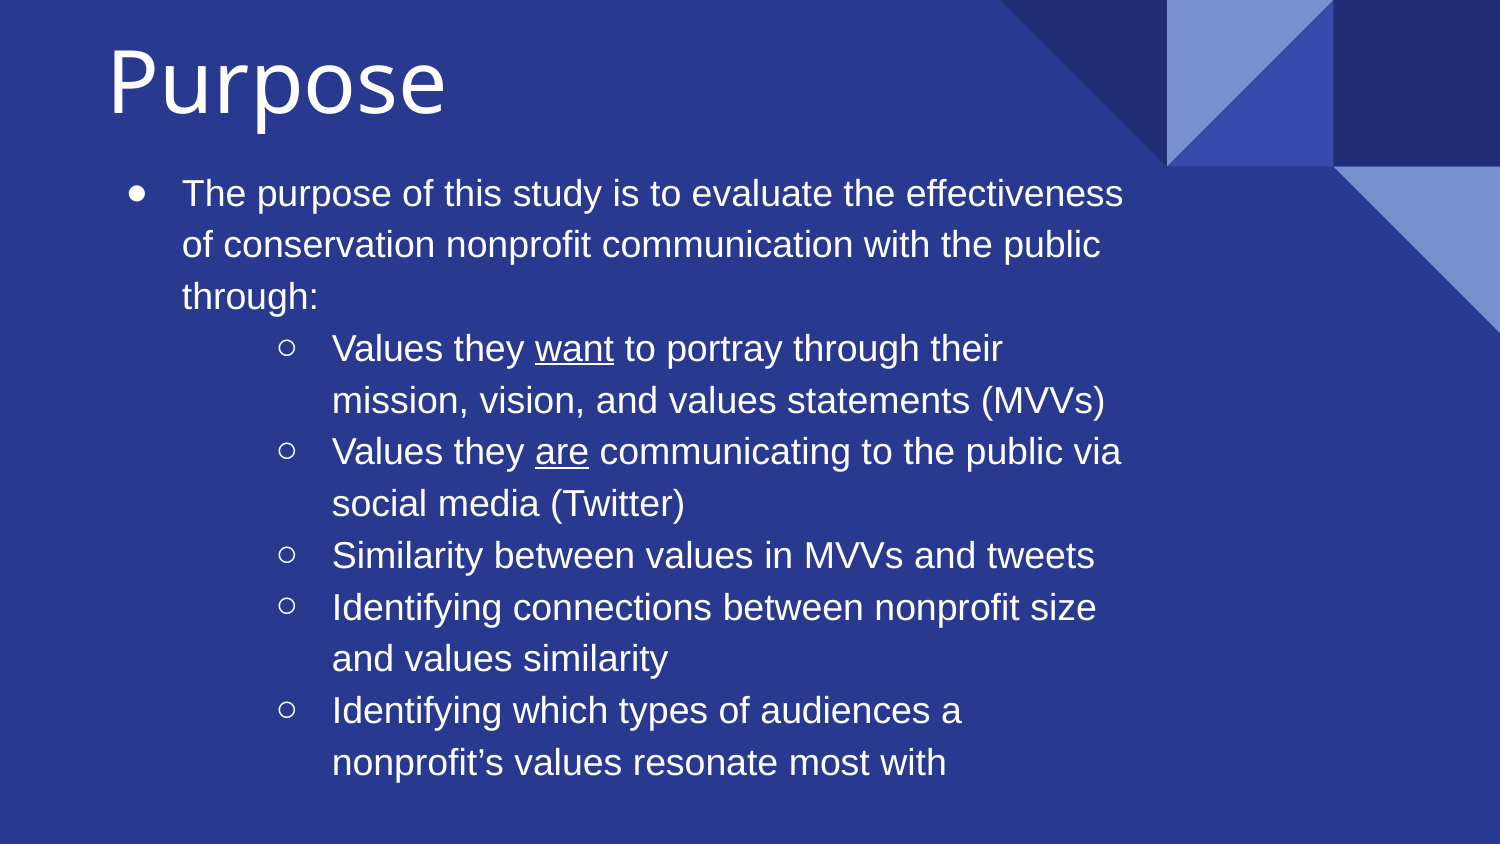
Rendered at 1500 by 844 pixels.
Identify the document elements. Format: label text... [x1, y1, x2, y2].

text_box The purpose of this study is to evaluate the effectiveness of conservation nonprofit communication with the public through: Values they want to portray through their mission, vision, and values statements (MVVs) Values they are communicating to the public via social media (Twitter) Similarity between values in MVVs and tweets Identifying connections between nonprofit size and values similarity Identifying which types of audiences a nonprofit’s values resonate most with [91, 146, 1235, 798]
title Purpose [91, 9, 1441, 147]
